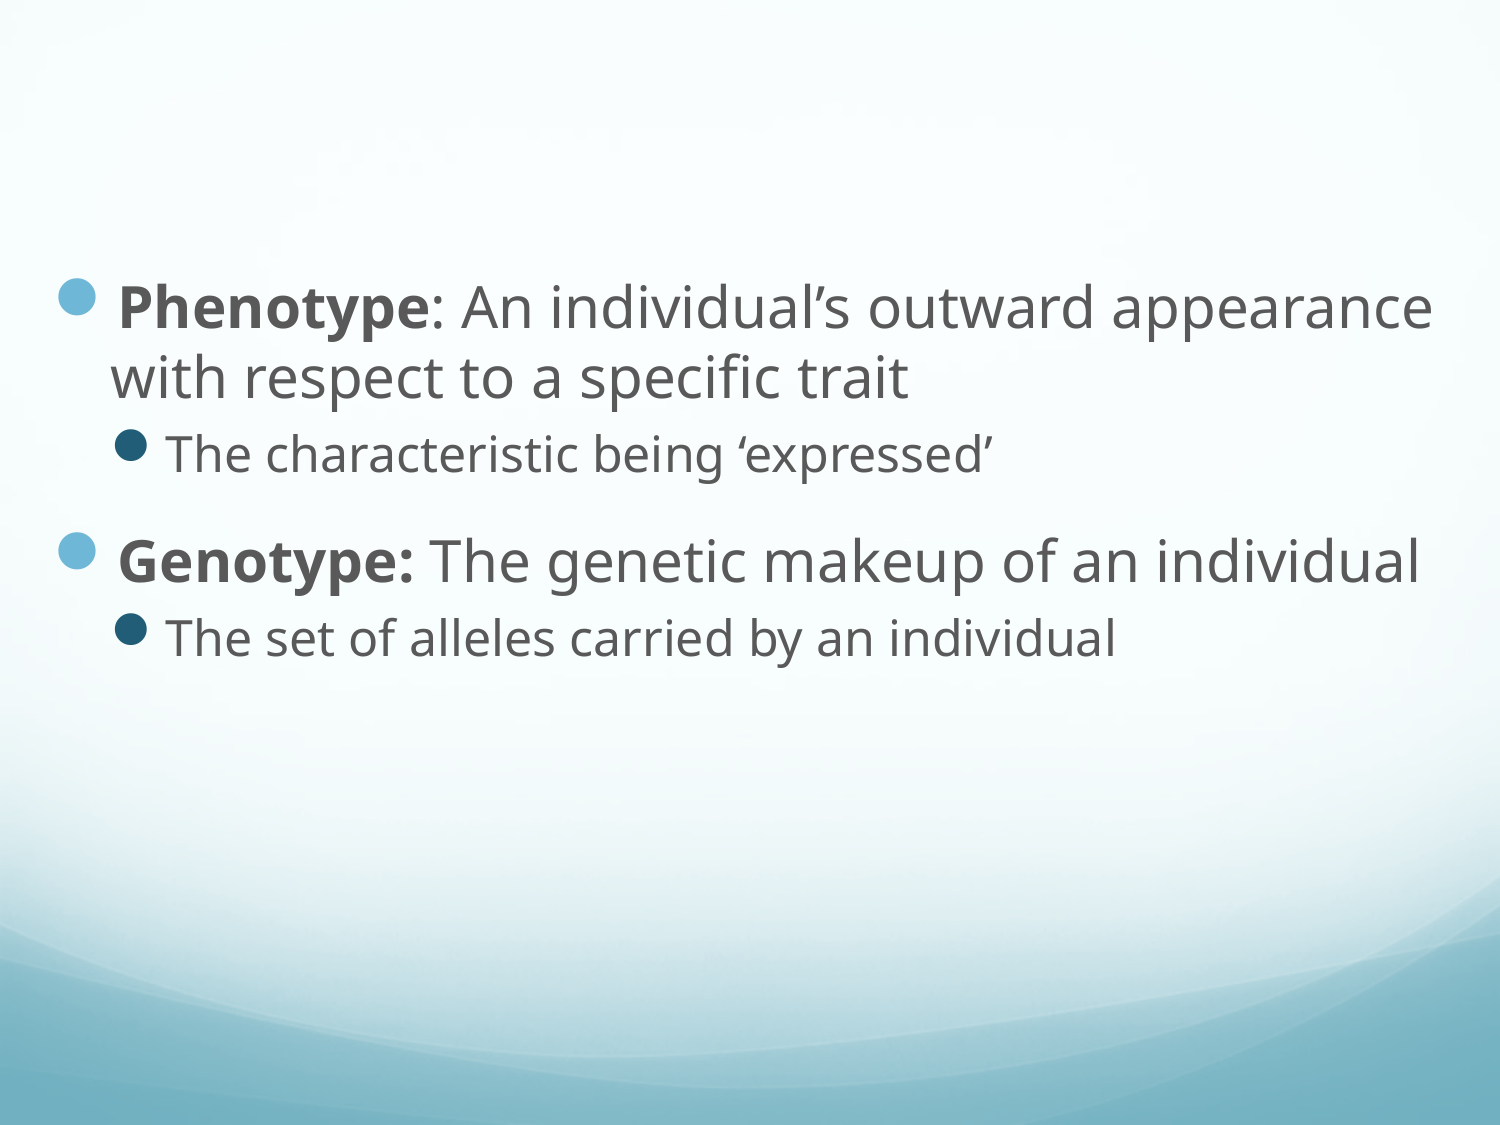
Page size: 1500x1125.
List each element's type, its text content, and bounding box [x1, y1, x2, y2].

list Phenotype: An individual’s outward appearance with respect to a specific trait The characteristic being ‘expressed’ Genotype: The genetic makeup of an individual The set of alleles carried by an individual [38, 262, 1476, 1070]
